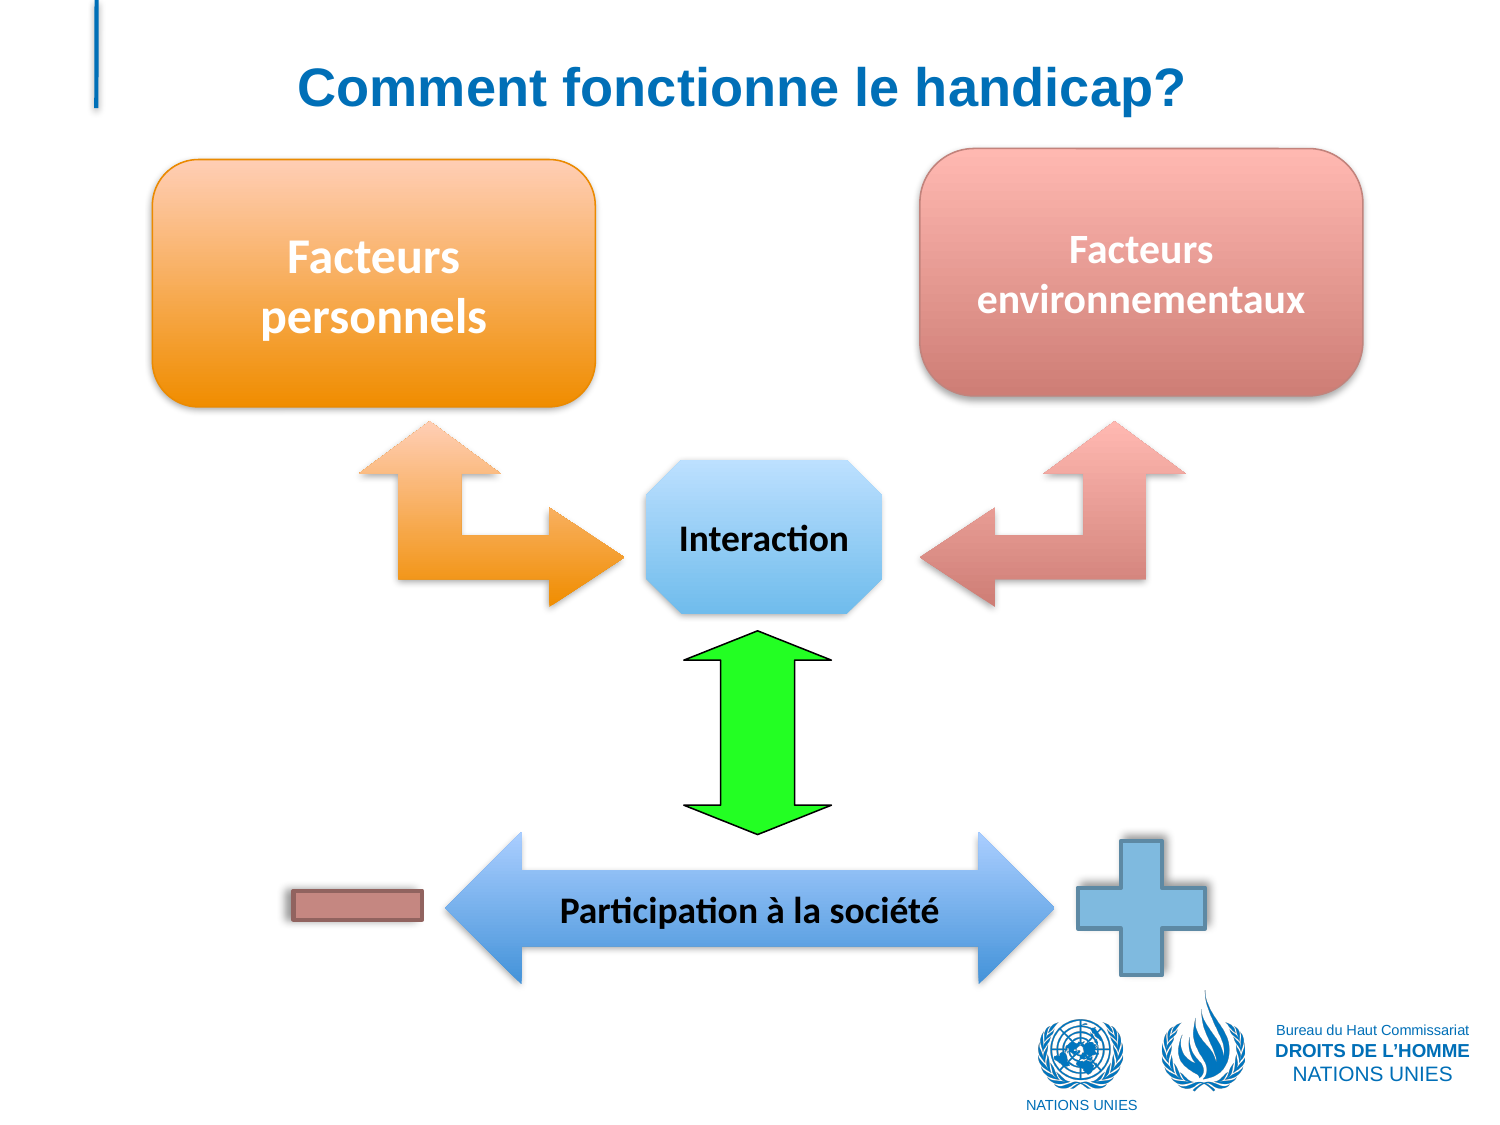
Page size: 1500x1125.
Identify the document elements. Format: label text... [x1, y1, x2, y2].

text_box [1076, 844, 1207, 977]
text_box Participation à la société [445, 844, 1055, 985]
title Comment fonctionne le handicap? [50, 45, 1436, 160]
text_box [152, 148, 1364, 835]
picture [1037, 990, 1457, 1107]
text_box [291, 889, 424, 922]
text_box NATIONS UNIES [980, 1088, 1184, 1121]
text_box Bureau du Haut Commissariat DROITS DE L’HOMME NATIONS UNIES [1245, 1013, 1500, 1094]
